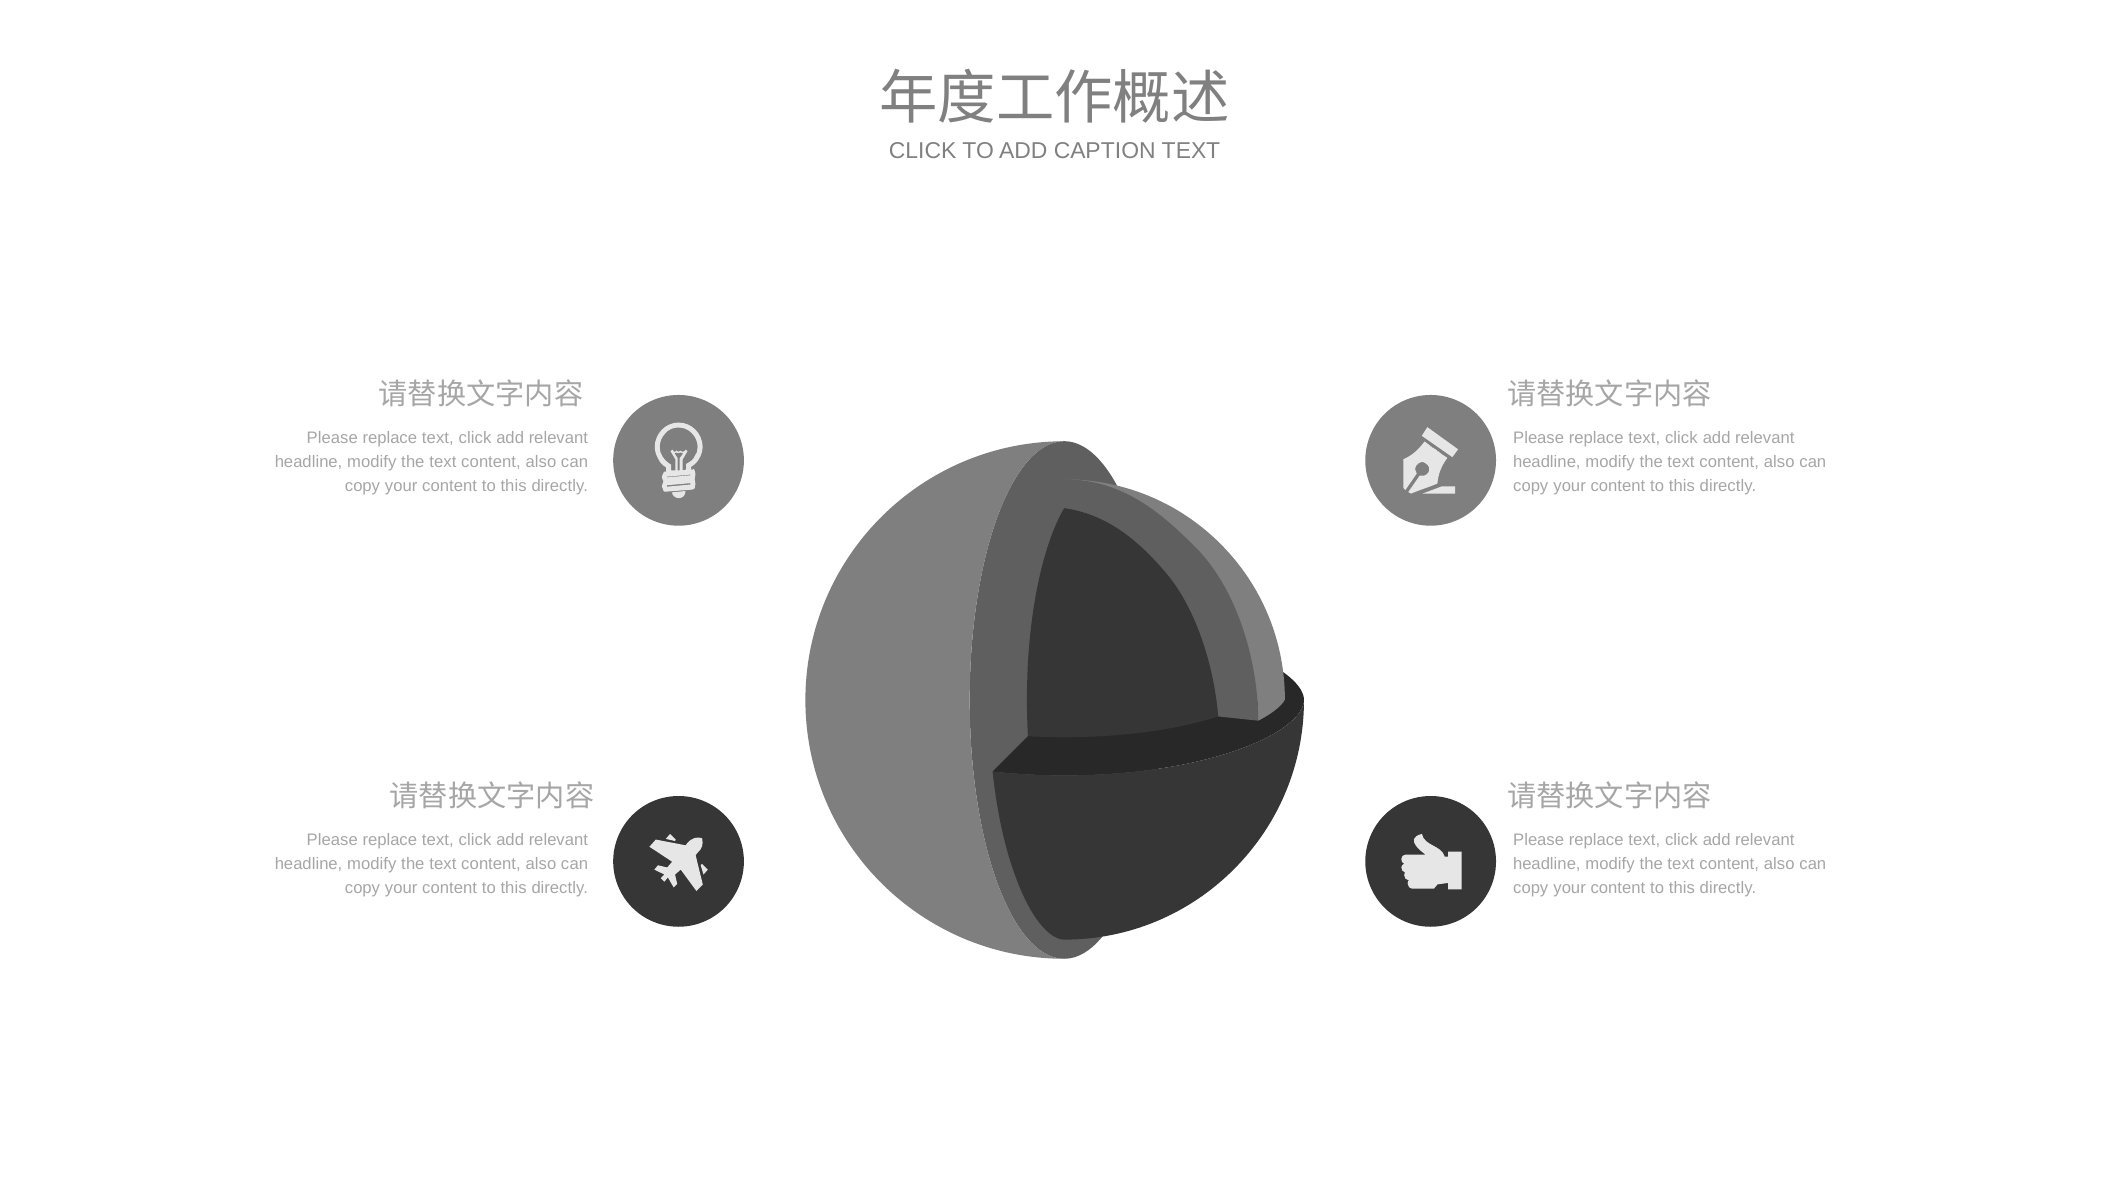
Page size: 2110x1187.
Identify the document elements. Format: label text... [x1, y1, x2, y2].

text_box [805, 441, 1304, 959]
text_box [1365, 795, 1497, 927]
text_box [238, 762, 611, 904]
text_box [1491, 360, 1864, 502]
text_box CLICK TO ADD CAPTION TEXT [865, 135, 1245, 163]
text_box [1491, 762, 1864, 904]
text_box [1365, 394, 1497, 526]
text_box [238, 360, 604, 502]
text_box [613, 394, 744, 526]
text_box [613, 795, 744, 927]
text_box 年度工作概述 [865, 60, 1245, 131]
